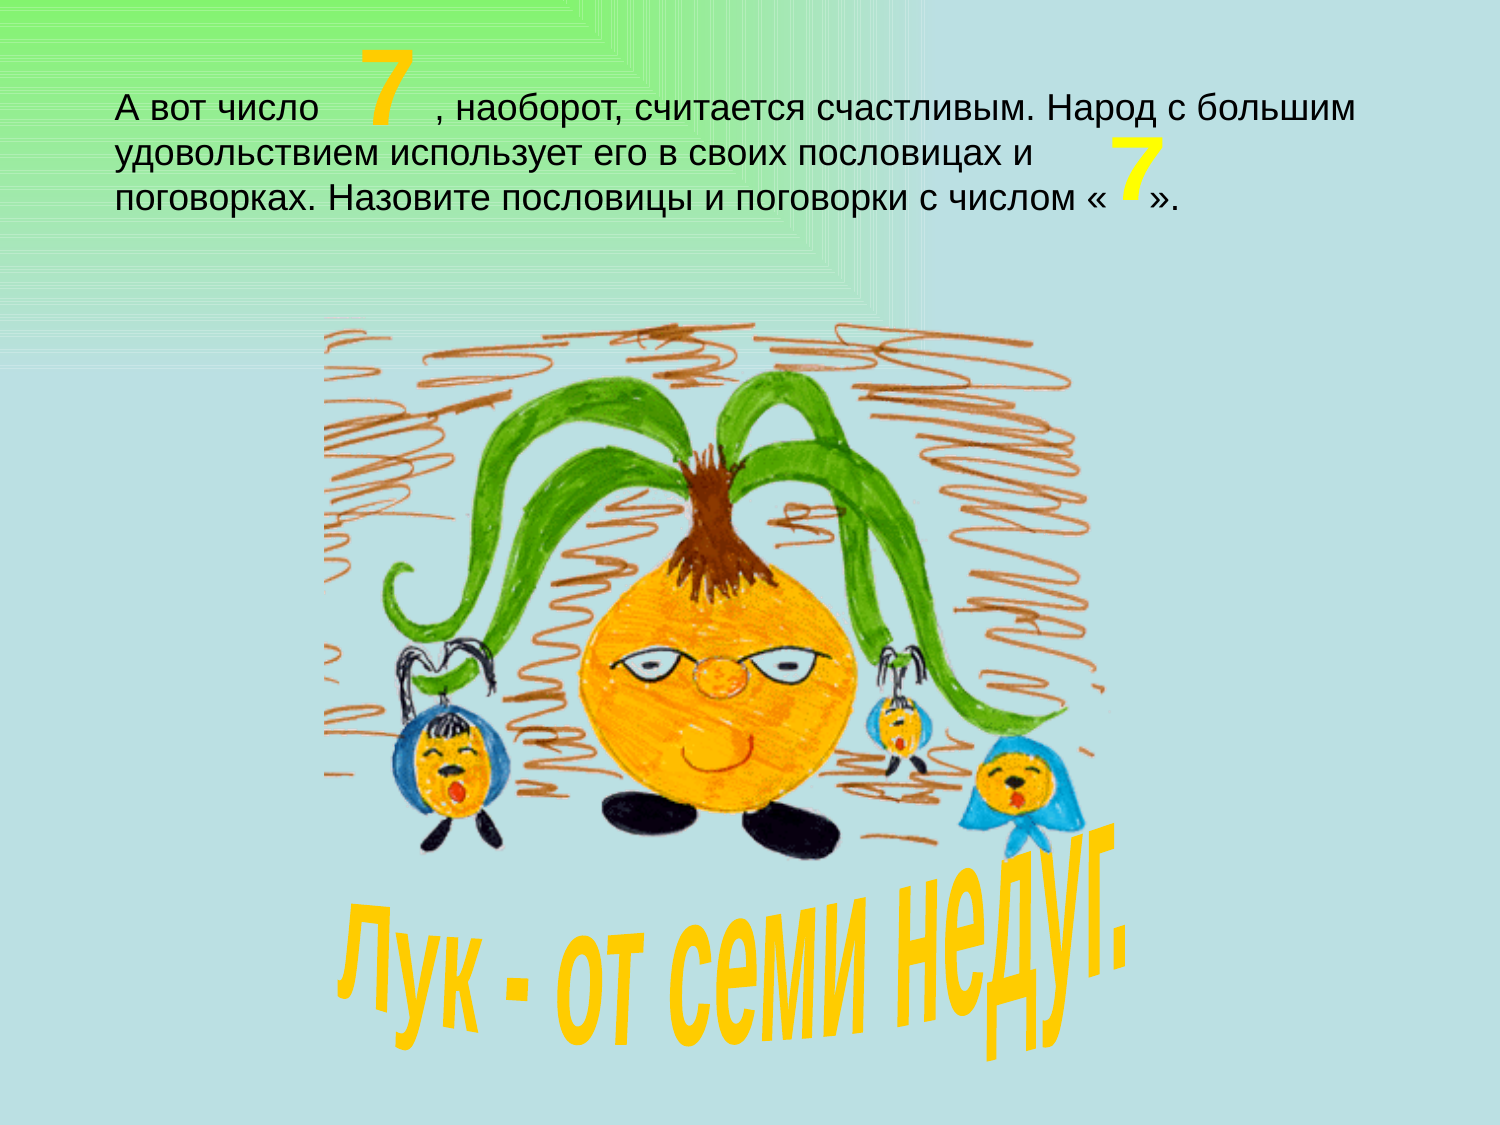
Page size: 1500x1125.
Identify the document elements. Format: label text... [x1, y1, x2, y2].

picture [324, 317, 1113, 869]
text_box А вот число , наоборот, считается счастливым. Народ с большим удовольствием использует его в своих пословицах и поговорках. Назовите пословицы и поговорки с числом « ». [99, 75, 1388, 225]
